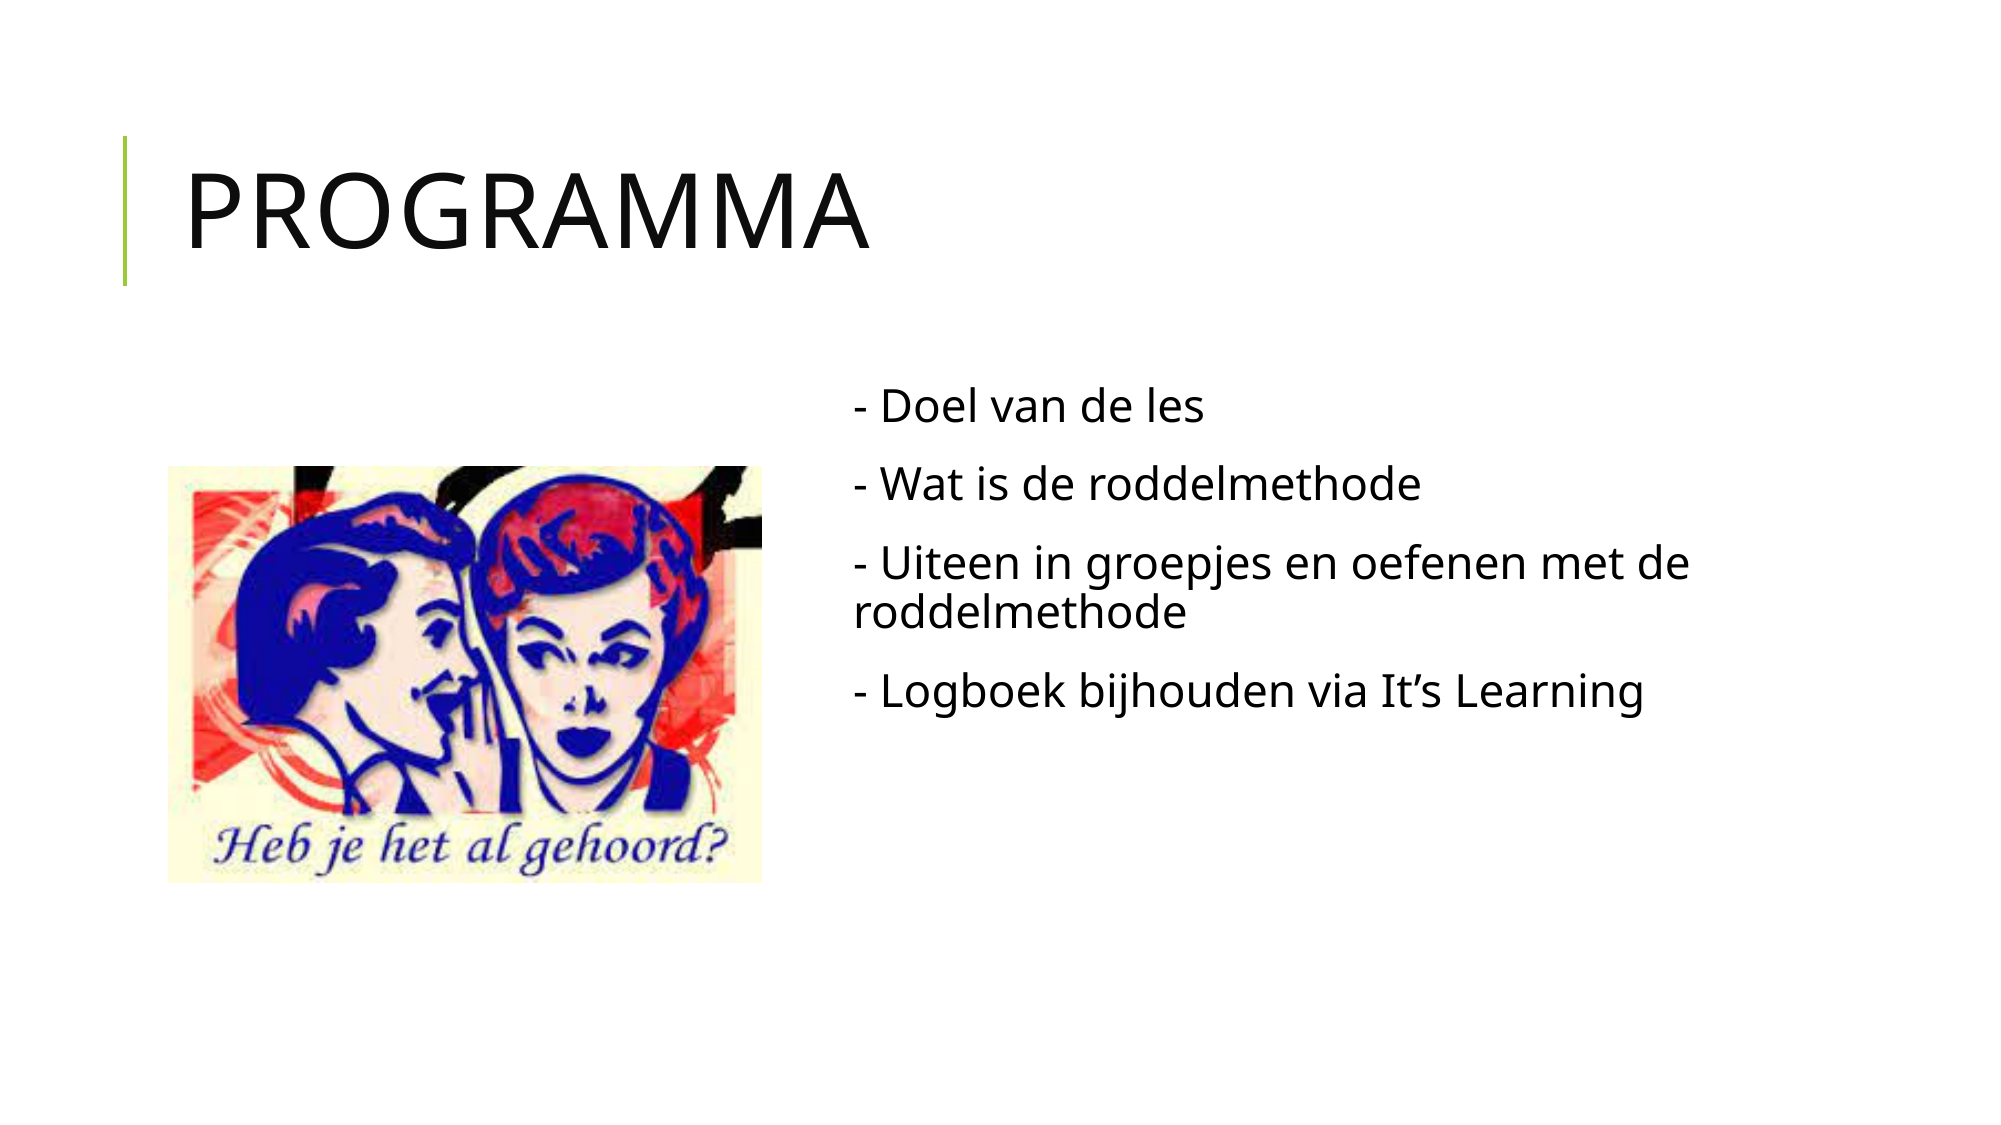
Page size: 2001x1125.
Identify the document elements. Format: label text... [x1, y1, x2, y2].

list - Doel van de les - Wat is de roddelmethode - Uiteen in groepjes en oefenen met de roddelmethode - Logboek bijhouden via It’s Learning [830, 375, 1763, 1035]
title Programma [168, 96, 1763, 342]
picture [167, 465, 762, 883]
